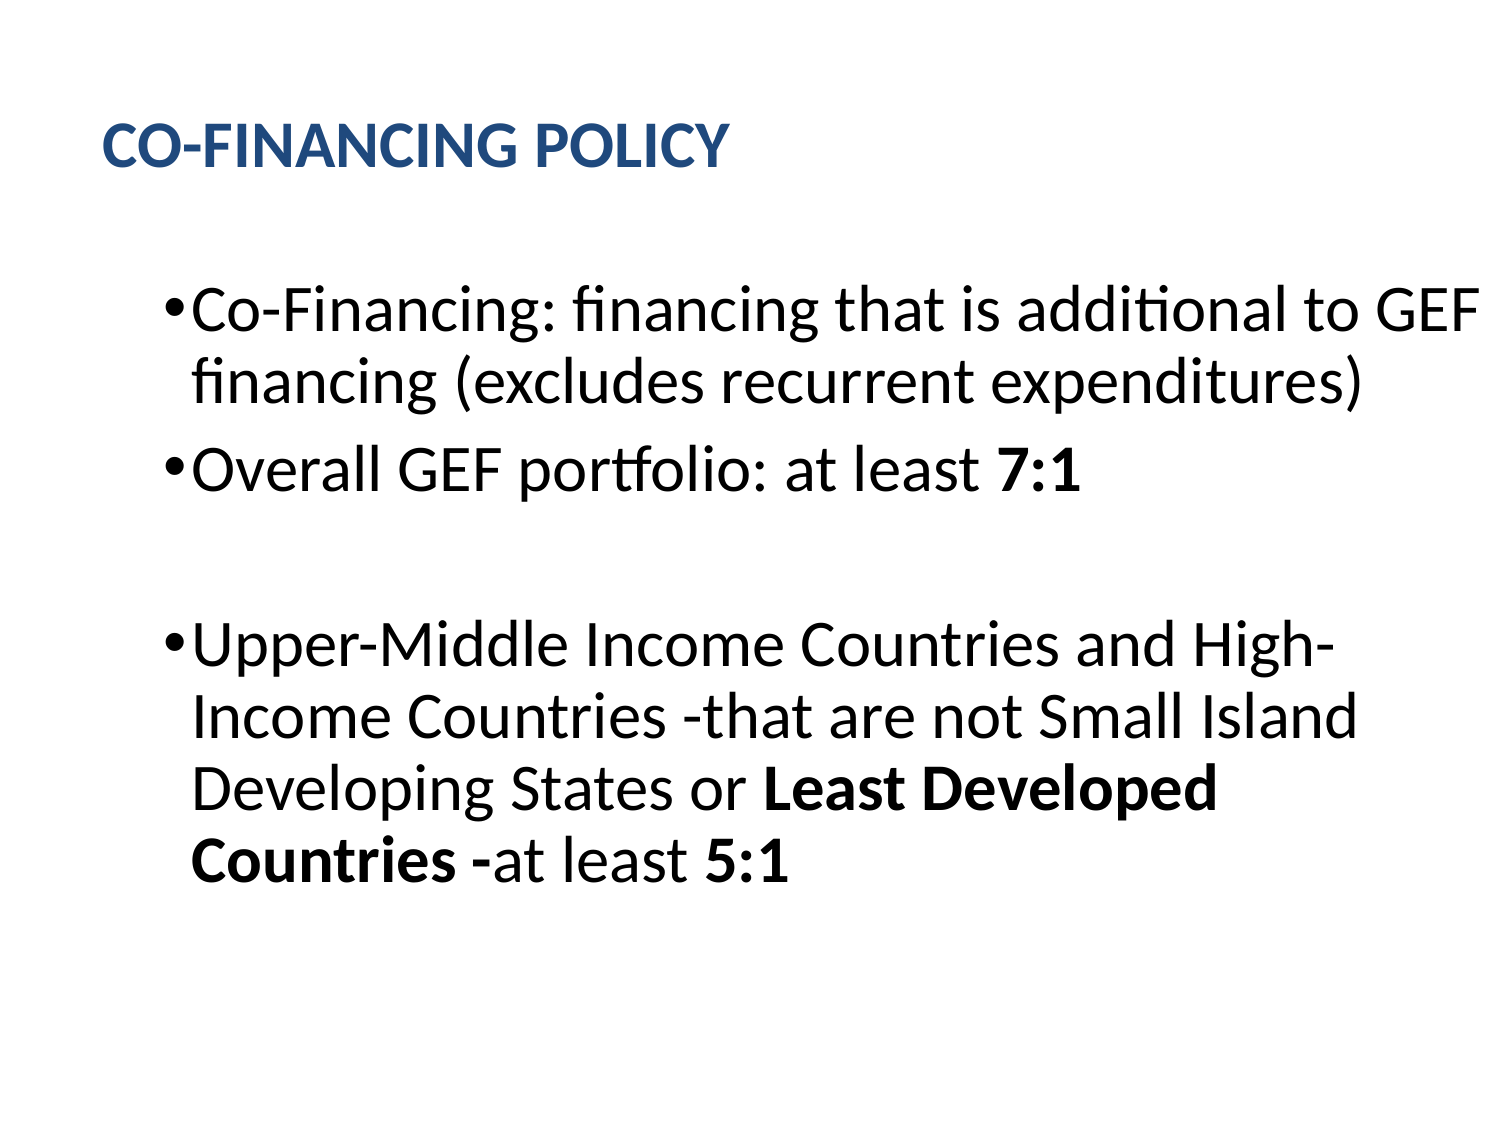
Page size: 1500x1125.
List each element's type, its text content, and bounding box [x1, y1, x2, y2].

list Co-Financing: financing that is additional to GEF financing (excludes recurrent expenditures) Overall GEF portfolio: at least 7:1 Upper-Middle Income Countries and High-Income Countries -that are not Small Island Developing States or Least Developed Countries -at least 5:1 [148, 224, 1498, 968]
title CO-FINANCING POLICY [87, 37, 1382, 255]
